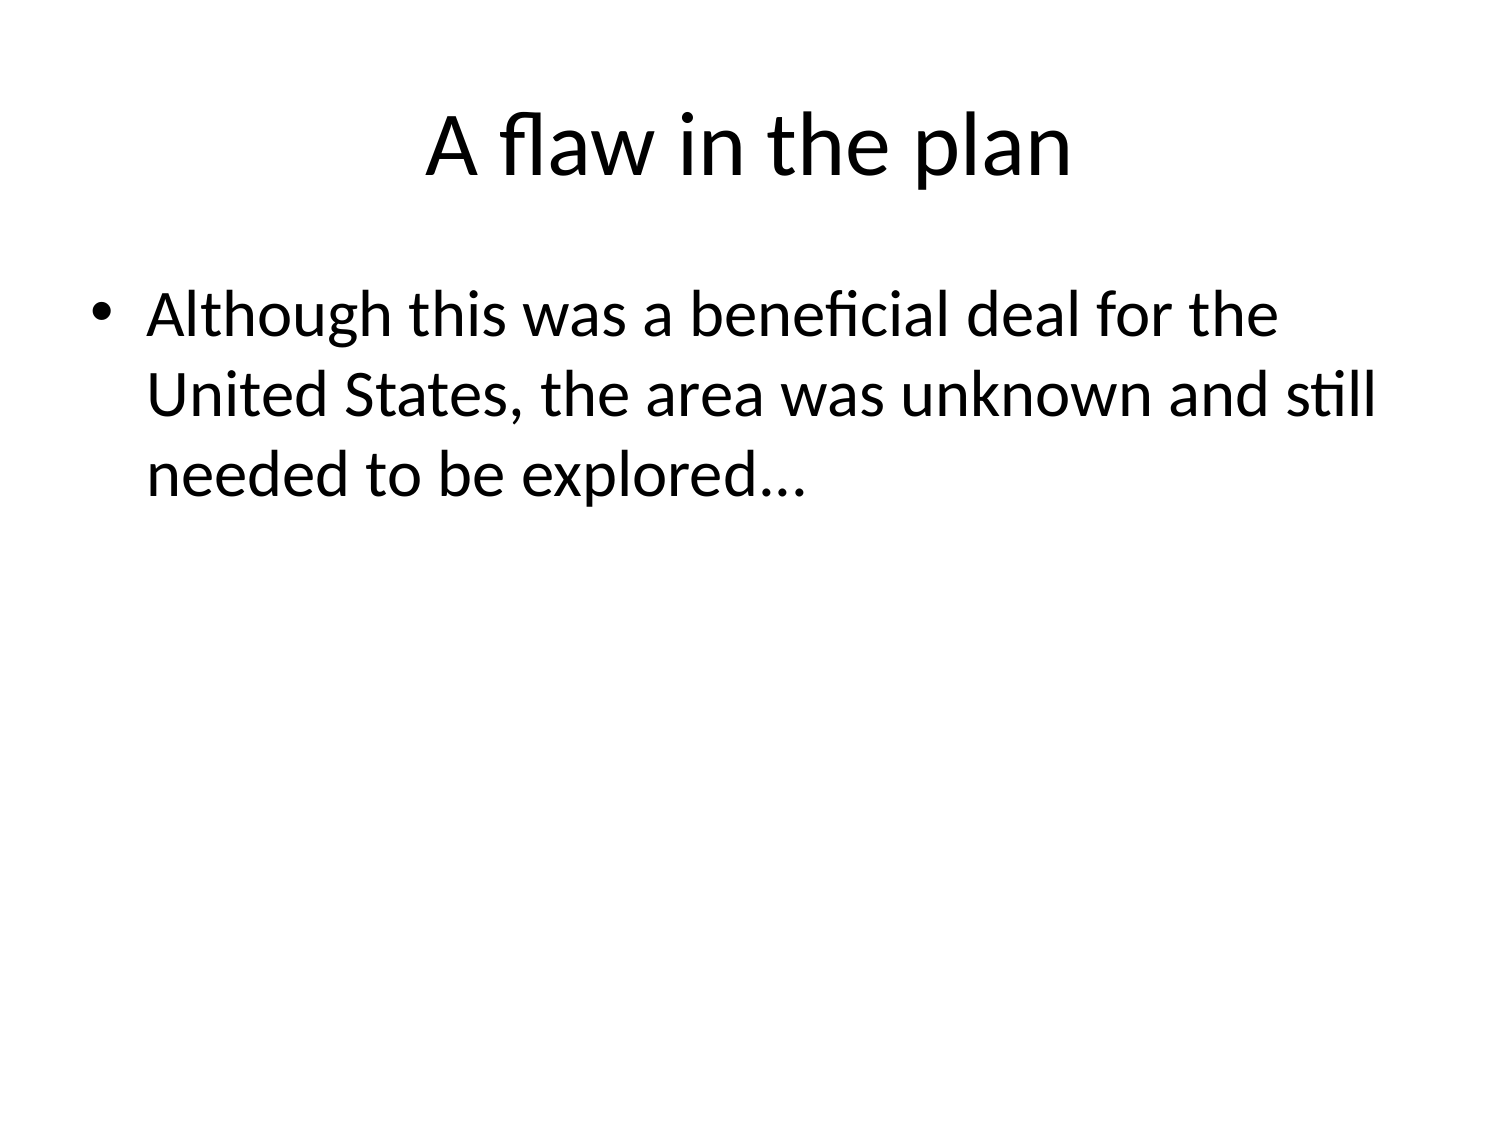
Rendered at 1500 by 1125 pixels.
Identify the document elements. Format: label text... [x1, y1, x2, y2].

title A flaw in the plan [75, 45, 1425, 233]
list Although this was a beneficial deal for the United States, the area was unknown and still needed to be explored... [75, 262, 1425, 1005]
